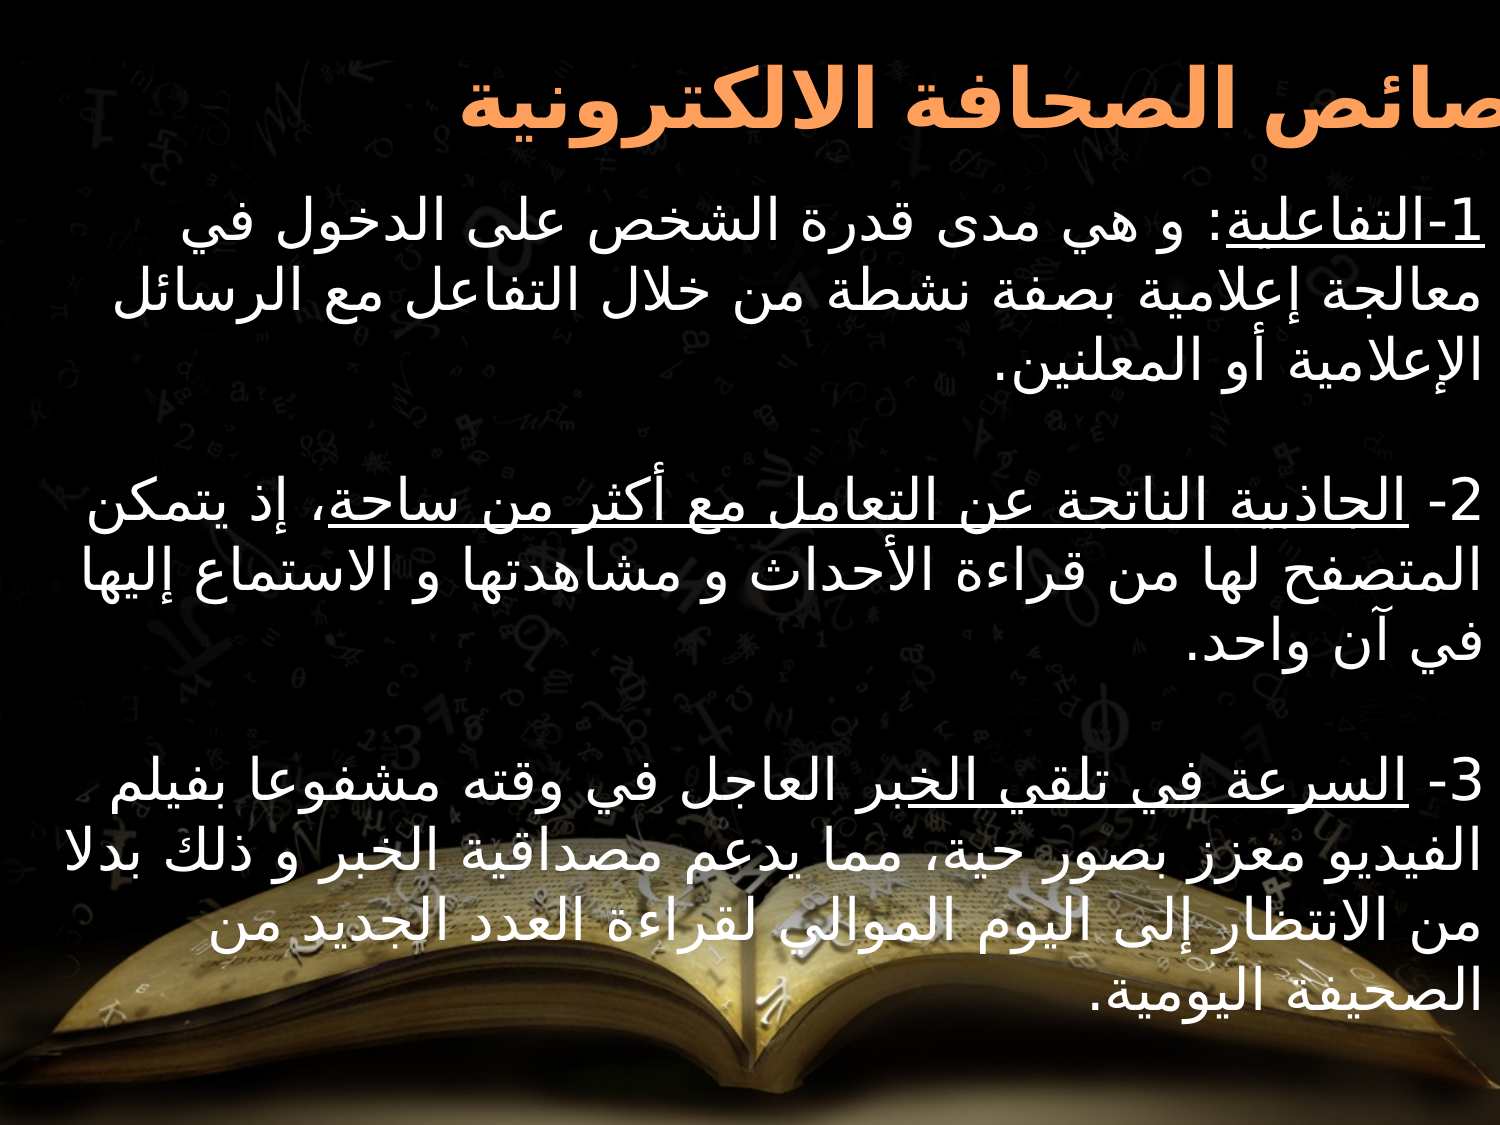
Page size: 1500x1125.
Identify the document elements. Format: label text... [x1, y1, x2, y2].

picture [0, 0, 1500, 174]
text_box 1-التفاعلية: و هي مدى قدرة الشخص على الدخول في معالجة إعلامية بصفة نشطة من خلال التفاعل مع الرسائل الإعلامية أو المعلنين. 2- الجاذبية الناتجة عن التعامل مع أكثر من ساحة، إذ يتمكن المتصفح لها من قراءة الأحداث و مشاهدتها و الاستماع إليها في آن واحد. 3- السرعة في تلقي الخبر العاجل في وقته مشفوعا بفيلم الفيديو معزز بصور حية، مما يدعم مصداقية الخبر و ذلك بدلا من الانتظار إلى اليوم الموالي لقراءة العدد الجديد من الصحيفة اليومية. [0, 174, 1500, 1125]
text_box خصائص الصحافة الالكترونية: [442, 37, 1500, 153]
